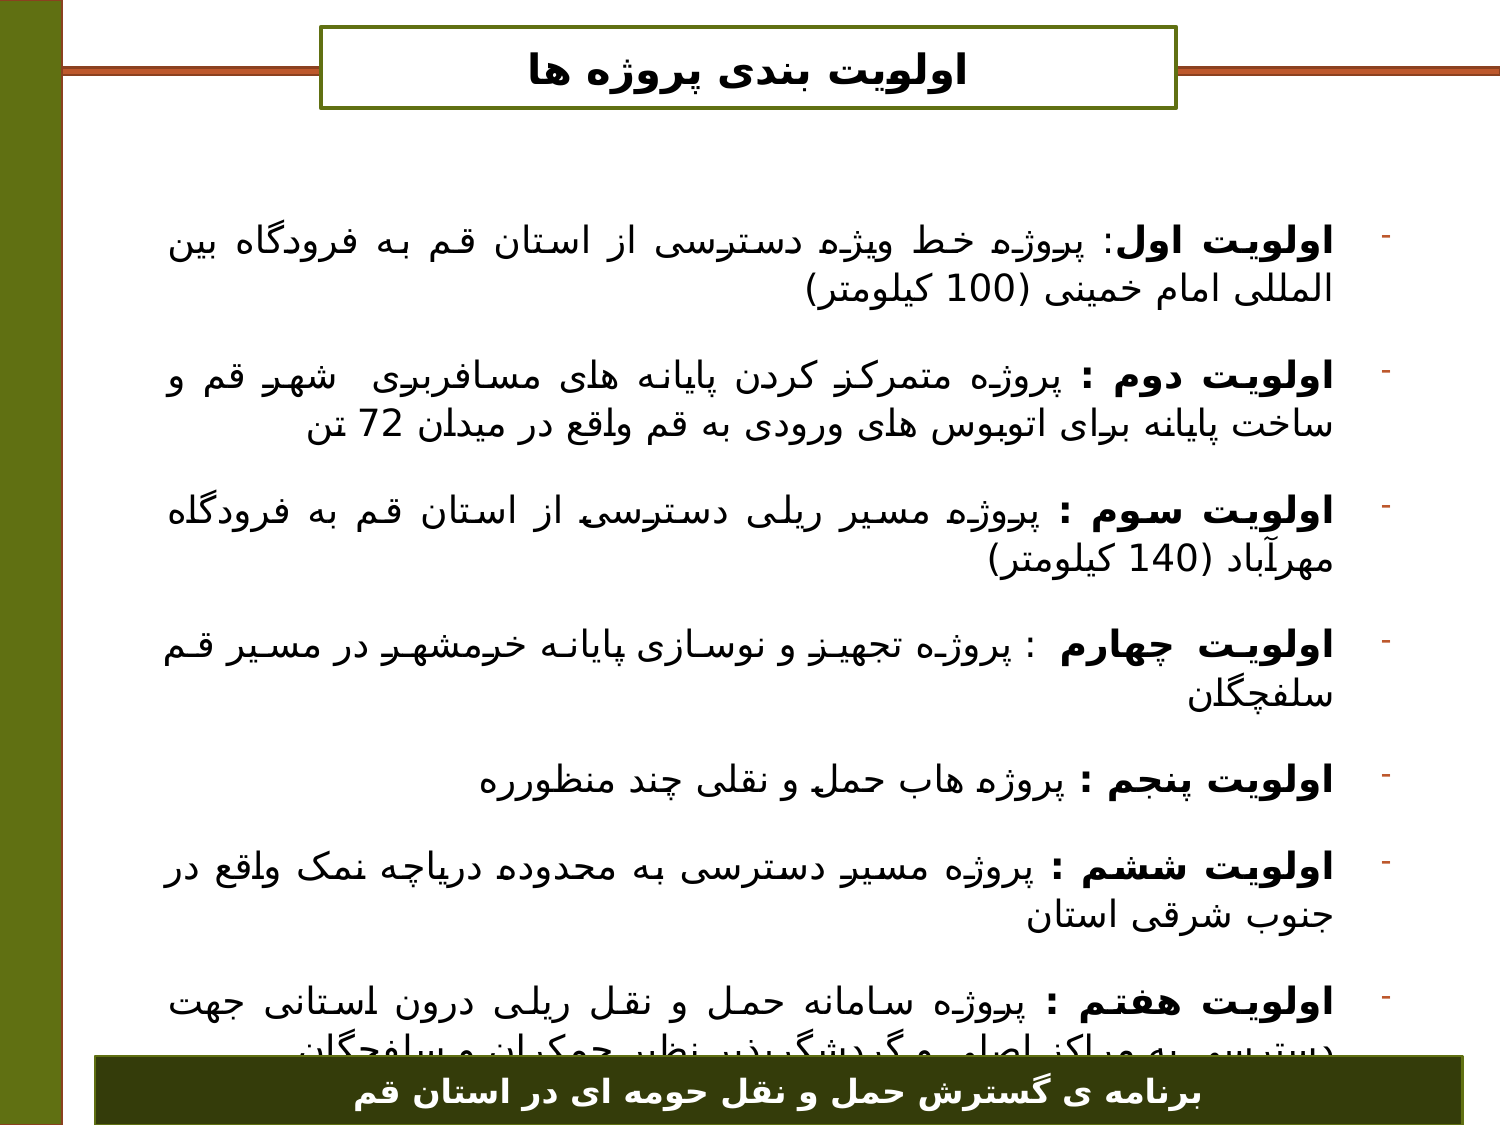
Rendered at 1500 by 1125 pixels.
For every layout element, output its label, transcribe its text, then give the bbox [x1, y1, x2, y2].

text_box [0, 0, 63, 1125]
subtitle اولویت اول: پروژه خط ویژه دسترسی از استان قم به فرودگاه بین المللی امام خمینی (100 کیلومتر) اولویت دوم : پروژه متمرکز کردن پایانه های مسافربری شهر قم و ساخت پایانه برای اتوبوس های ورودی به قم واقع در میدان 72 تن اولویت سوم : پروژه مسیر ریلی دسترسی از استان قم به فرودگاه مهرآباد (140 کیلومتر) اولویت چهارم : پروژه تجهیز و نوسازی پایانه خرمشهر در مسیر قم سلفچگان اولویت پنجم : پروژه هاب حمل و نقلی چند منظورره اولویت ششم : پروژه مسیر دسترسی به محدوده دریاچه نمک واقع در جنوب شرقی استان اولویت هفتم : پروژه سامانه حمل و نقل ریلی درون استانی جهت دسترسی به مراکز اصلی و گردشگرپذیر نظیر جمکران و سلفچگان [147, 205, 1407, 699]
text_box [1177, 66, 1500, 76]
text_box اولویت بندی پروژه ها [320, 26, 1177, 109]
text_box برنامه ی گسترش حمل و نقل حومه ای در استان قم [94, 1055, 1464, 1125]
text_box [63, 66, 320, 76]
